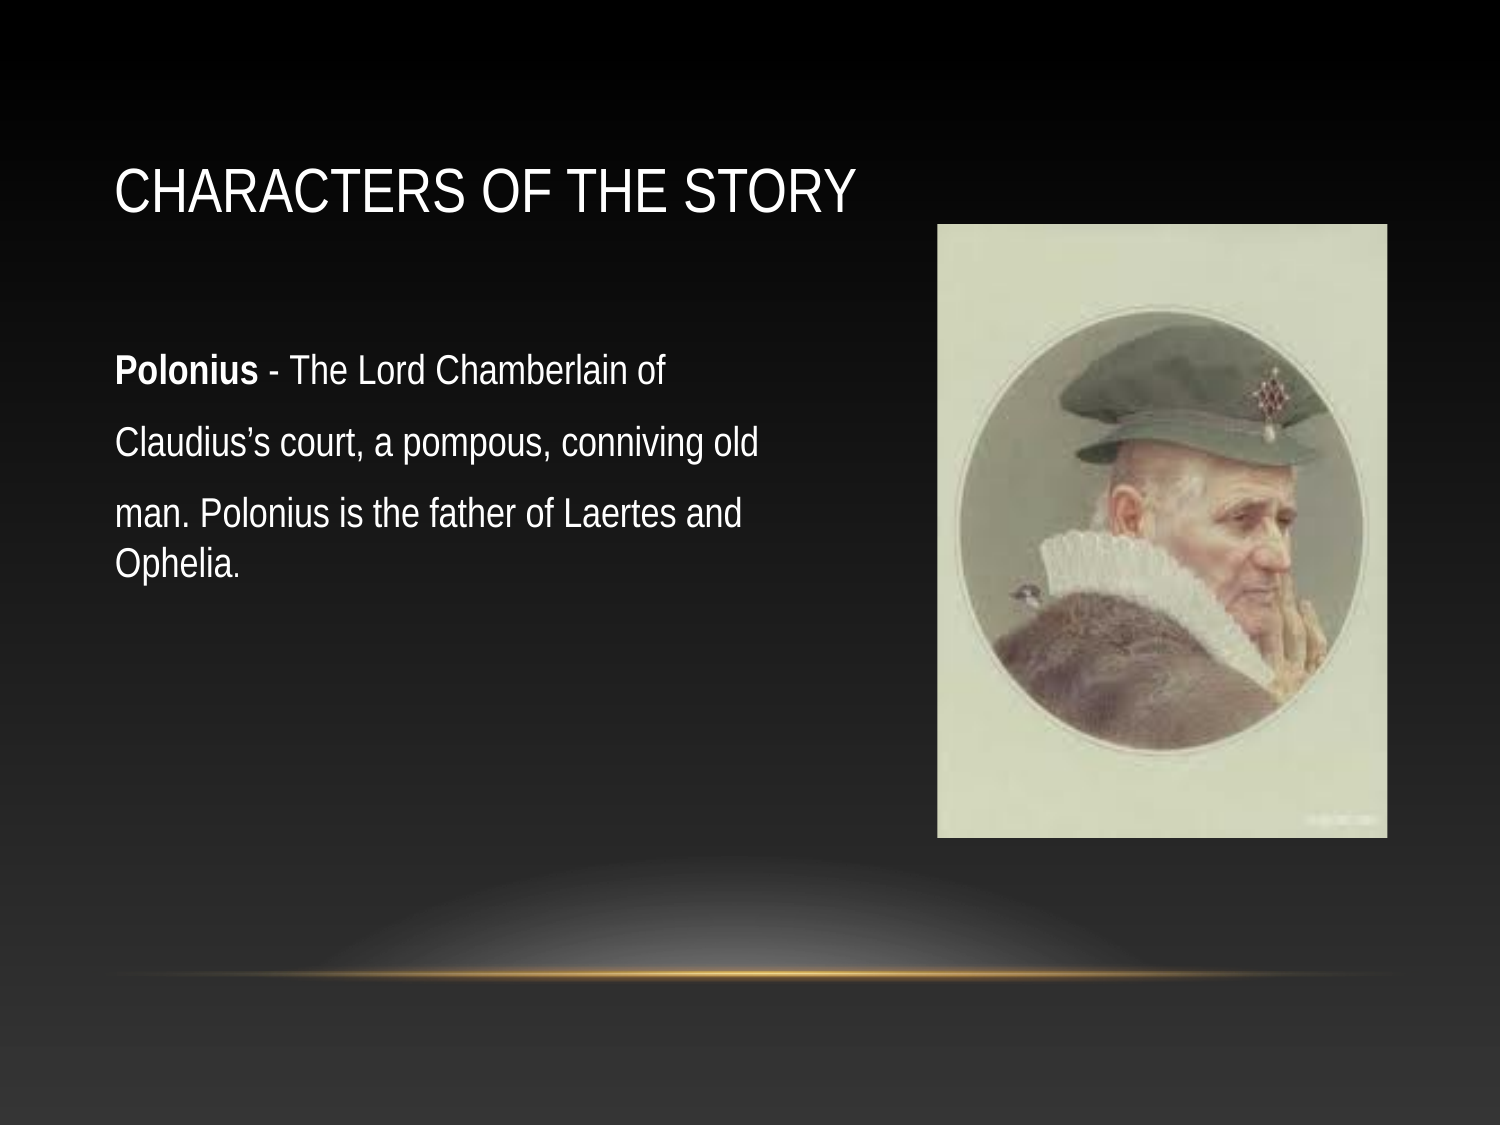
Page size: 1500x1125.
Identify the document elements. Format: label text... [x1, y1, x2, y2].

text_box Polonius - The Lord Chamberlain of Claudius’s court, a pompous, conniving old man. Polonius is the father of Laertes and Ophelia. [112, 317, 886, 587]
title CHARACTERS OF THE STORY [112, 147, 863, 317]
text_box [937, 224, 1388, 838]
picture [0, 0, 1500, 1125]
